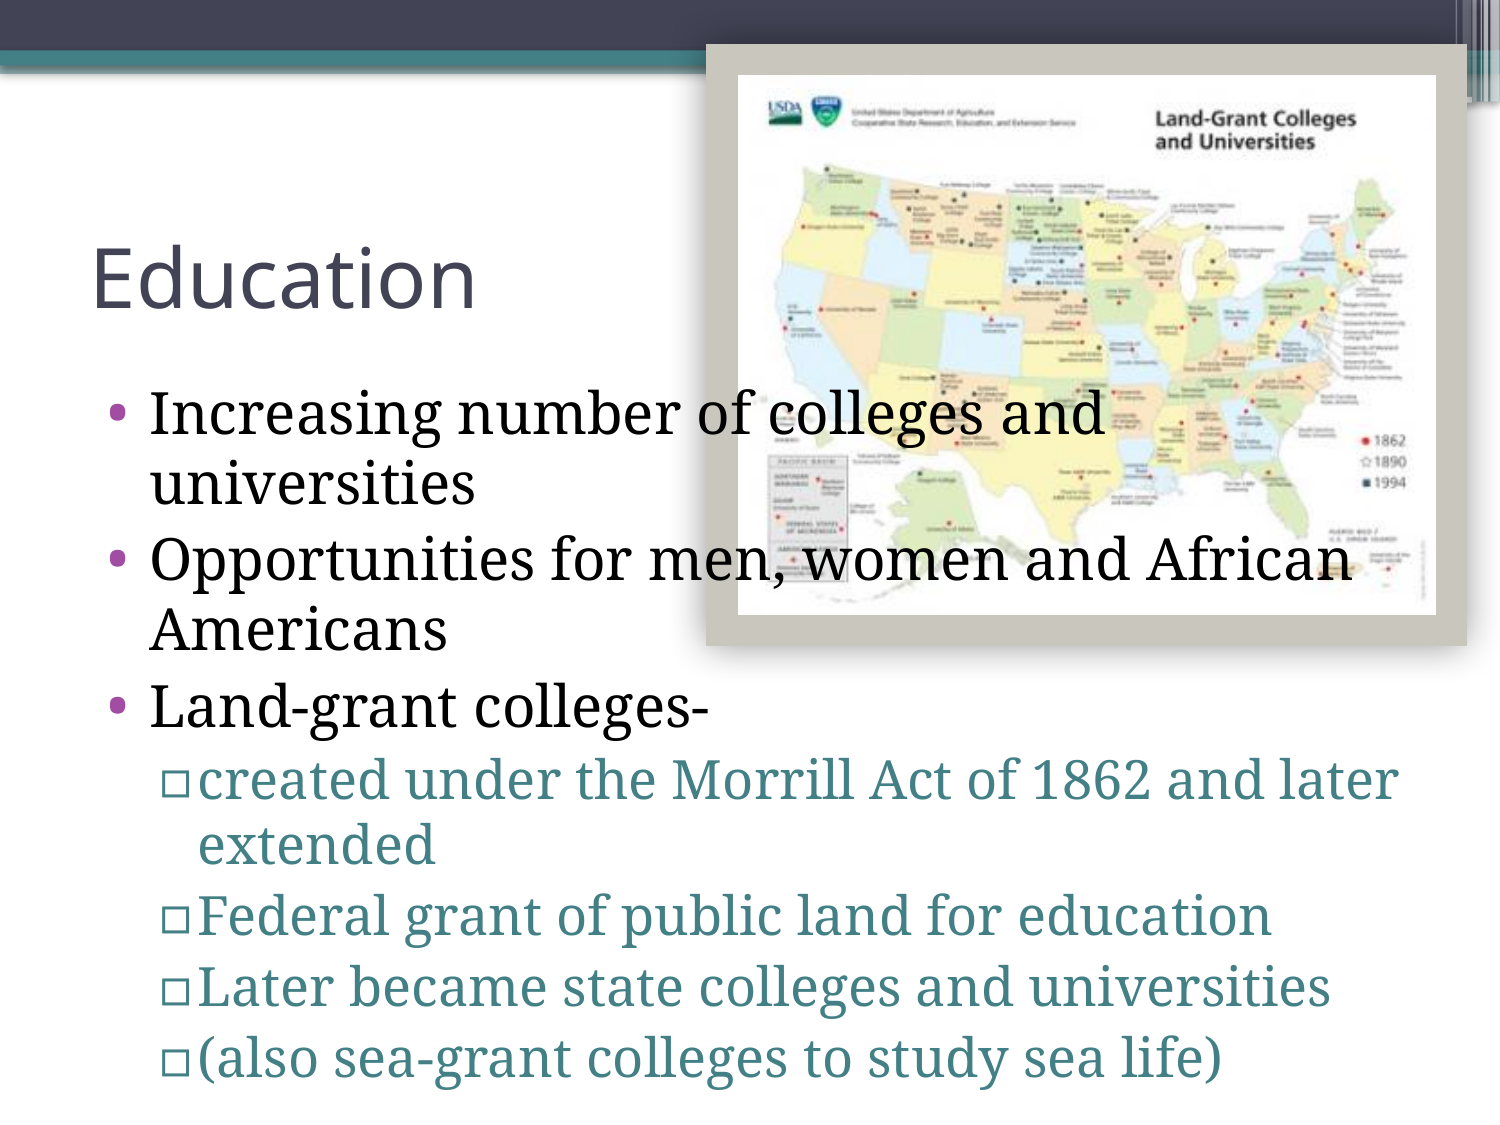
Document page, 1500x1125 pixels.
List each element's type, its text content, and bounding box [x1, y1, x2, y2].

picture [737, 74, 1437, 616]
list Increasing number of colleges and universities Opportunities for men, women and African Americans Land-grant colleges- created under the Morrill Act of 1862 and later extended Federal grant of public land for education Later became state colleges and universities (also sea-grant colleges to study sea life) [75, 368, 1425, 1079]
title Education [75, 187, 730, 363]
